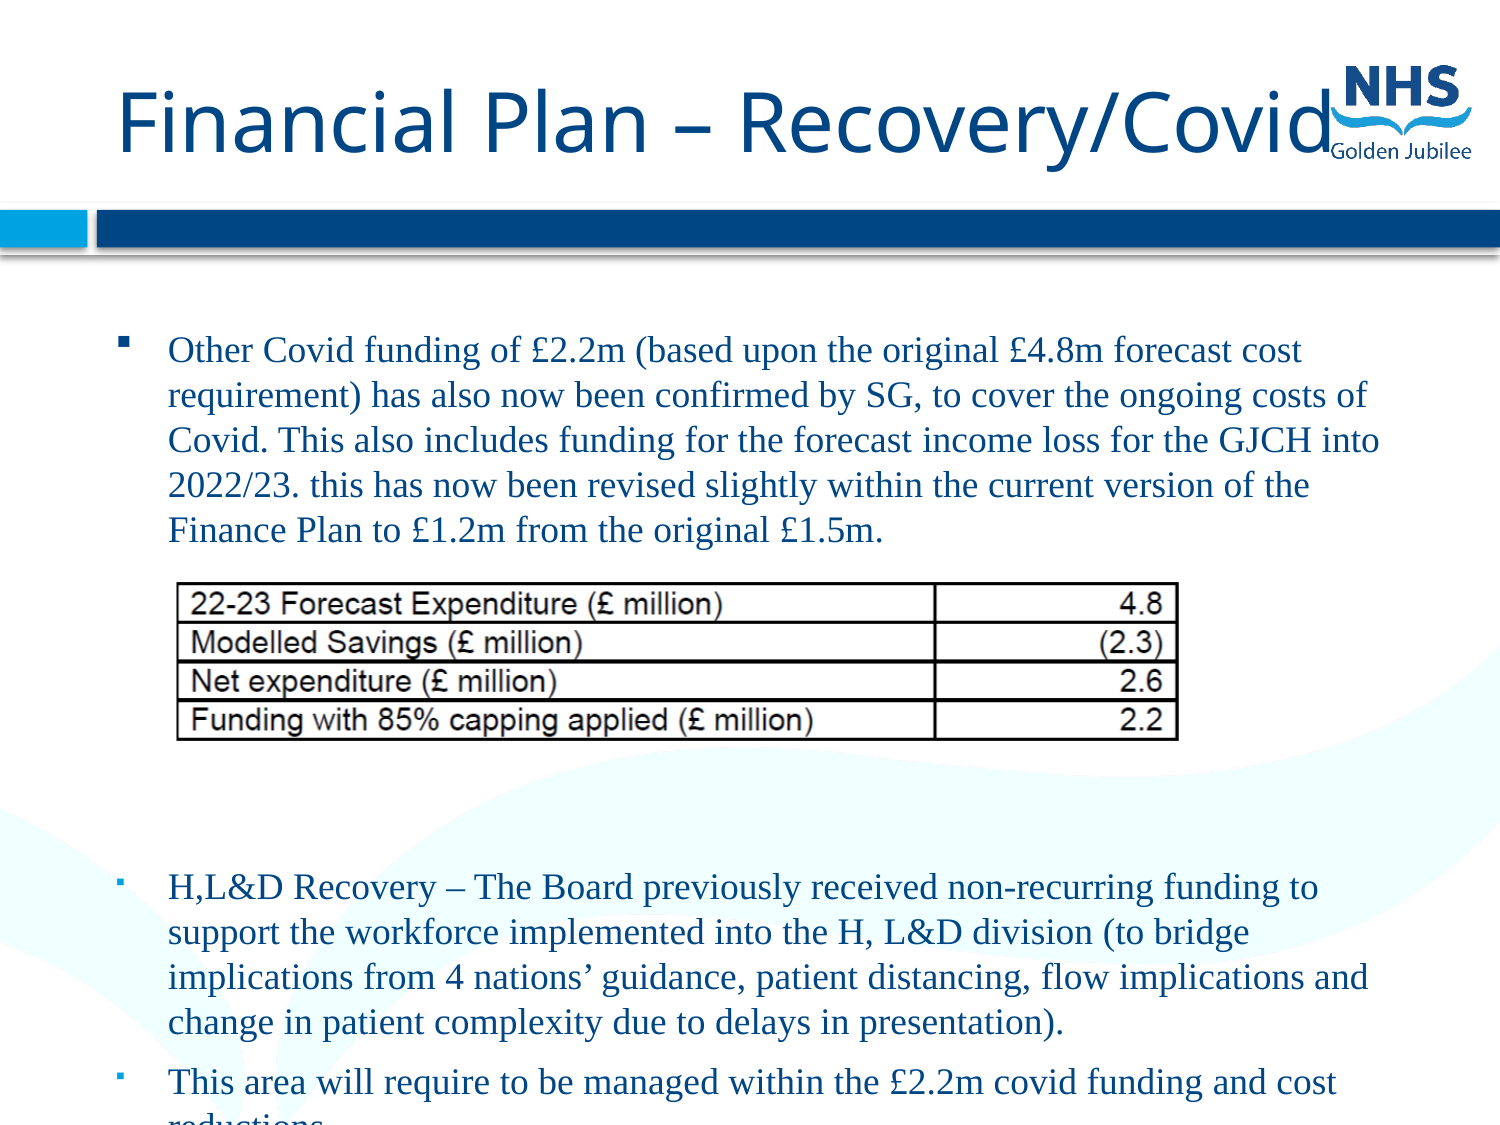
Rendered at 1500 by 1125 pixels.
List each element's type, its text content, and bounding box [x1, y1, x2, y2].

picture [175, 579, 1179, 743]
list Other Covid funding of £2.2m (based upon the original £4.8m forecast cost requirement) has also now been confirmed by SG, to cover the ongoing costs of Covid. This also includes funding for the forecast income loss for the GJCH into 2022/23. this has now been revised slightly within the current version of the Finance Plan to £1.2m from the original £1.5m. H,L&D Recovery – The Board previously received non-recurring funding to support the workforce implemented into the H, L&D division (to bridge implications from 4 nations’ guidance, patient distancing, flow implications and change in patient complexity due to delays in presentation). This area will require to be managed within the £2.2m covid funding and cost reductions. [100, 262, 1438, 1000]
picture [1438, 65, 1472, 164]
title Financial Plan – Recovery/Covid [100, 37, 1438, 200]
